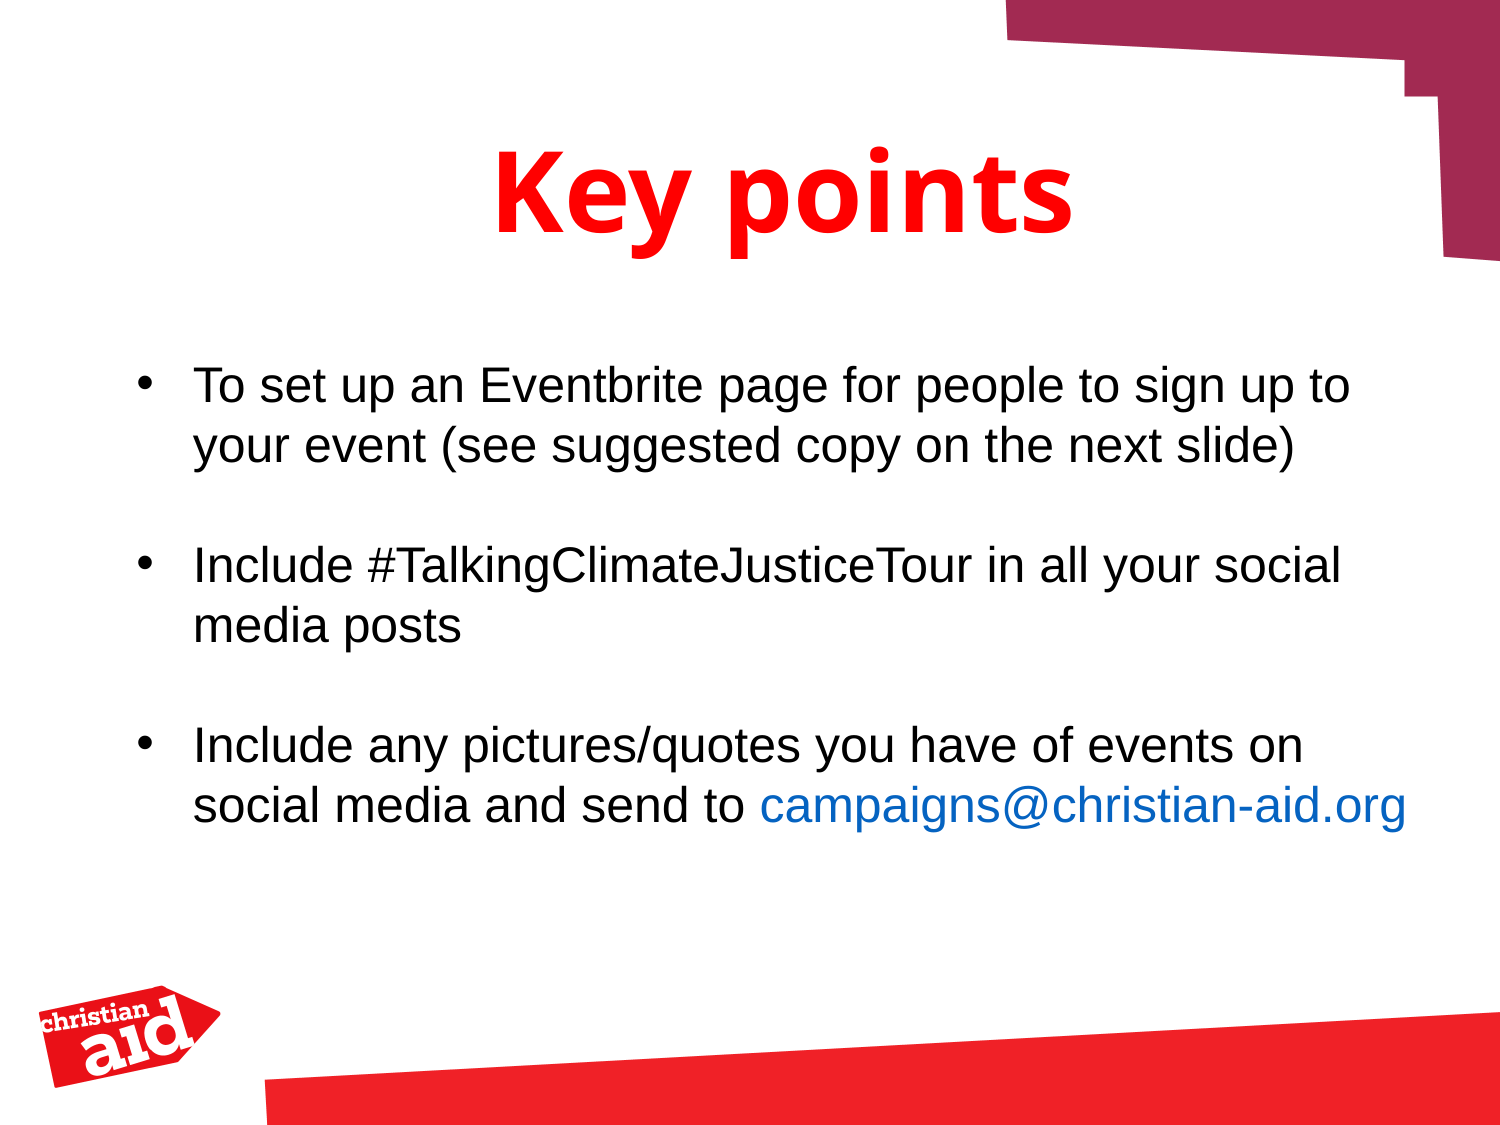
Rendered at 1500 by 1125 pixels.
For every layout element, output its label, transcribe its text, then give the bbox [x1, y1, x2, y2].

text_box To set up an Eventbrite page for people to sign up to your event (see suggested copy on the next slide) Include #TalkingClimateJusticeTour in all your social media posts Include any pictures/quotes you have of events on social media and send to campaigns@christian-aid.org [121, 345, 1445, 841]
title Key points [190, 90, 1376, 303]
picture [0, 0, 1500, 1125]
